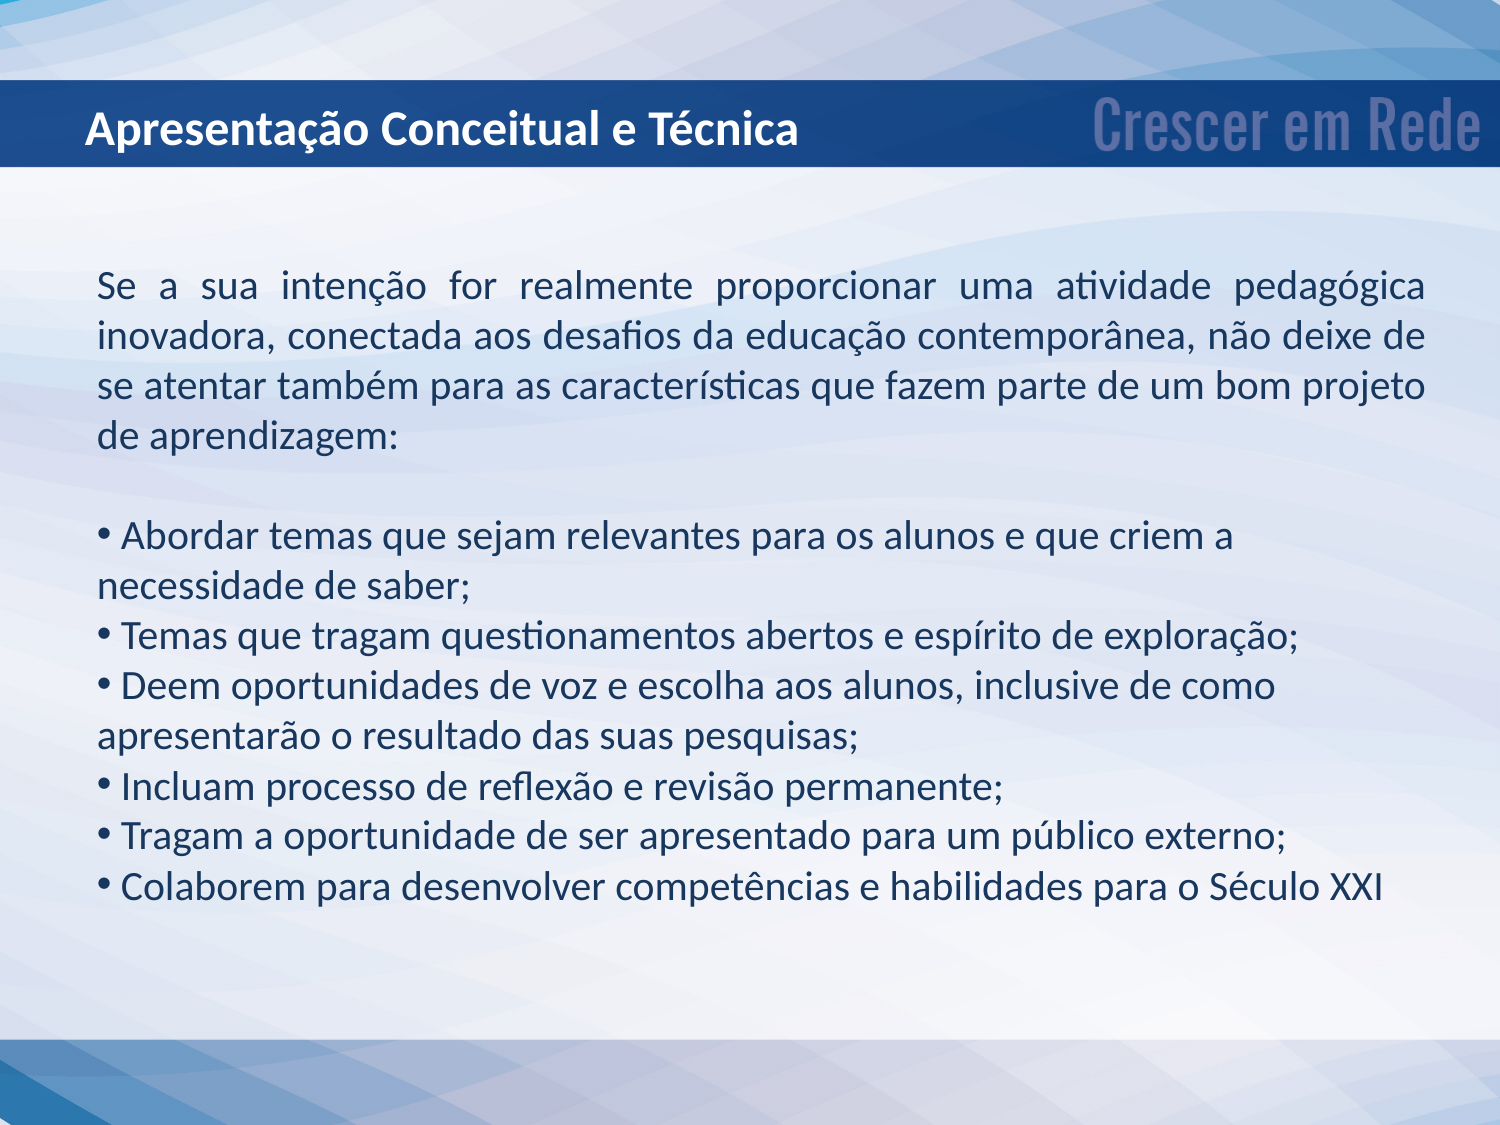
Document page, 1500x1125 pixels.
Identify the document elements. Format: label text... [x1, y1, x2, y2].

text_box Apresentação Conceitual e Técnica [70, 88, 1430, 163]
picture [0, 0, 1500, 1125]
text_box Se a sua intenção for realmente proporcionar uma atividade pedagógica inovadora, conectada aos desafios da educação contemporânea, não deixe de se atentar também para as características que fazem parte de um bom projeto de aprendizagem: Abordar temas que sejam relevantes para os alunos e que criem a necessidade de saber; Temas que tragam questionamentos abertos e espírito de exploração; Deem oportunidades de voz e escolha aos alunos, inclusive de como apresentarão o resultado das suas pesquisas; Incluam processo de reflexão e revisão permanente; Tragam a oportunidade de ser apresentado para um público externo; Colaborem para desenvolver competências e habilidades para o Século XXI [82, 250, 1442, 966]
